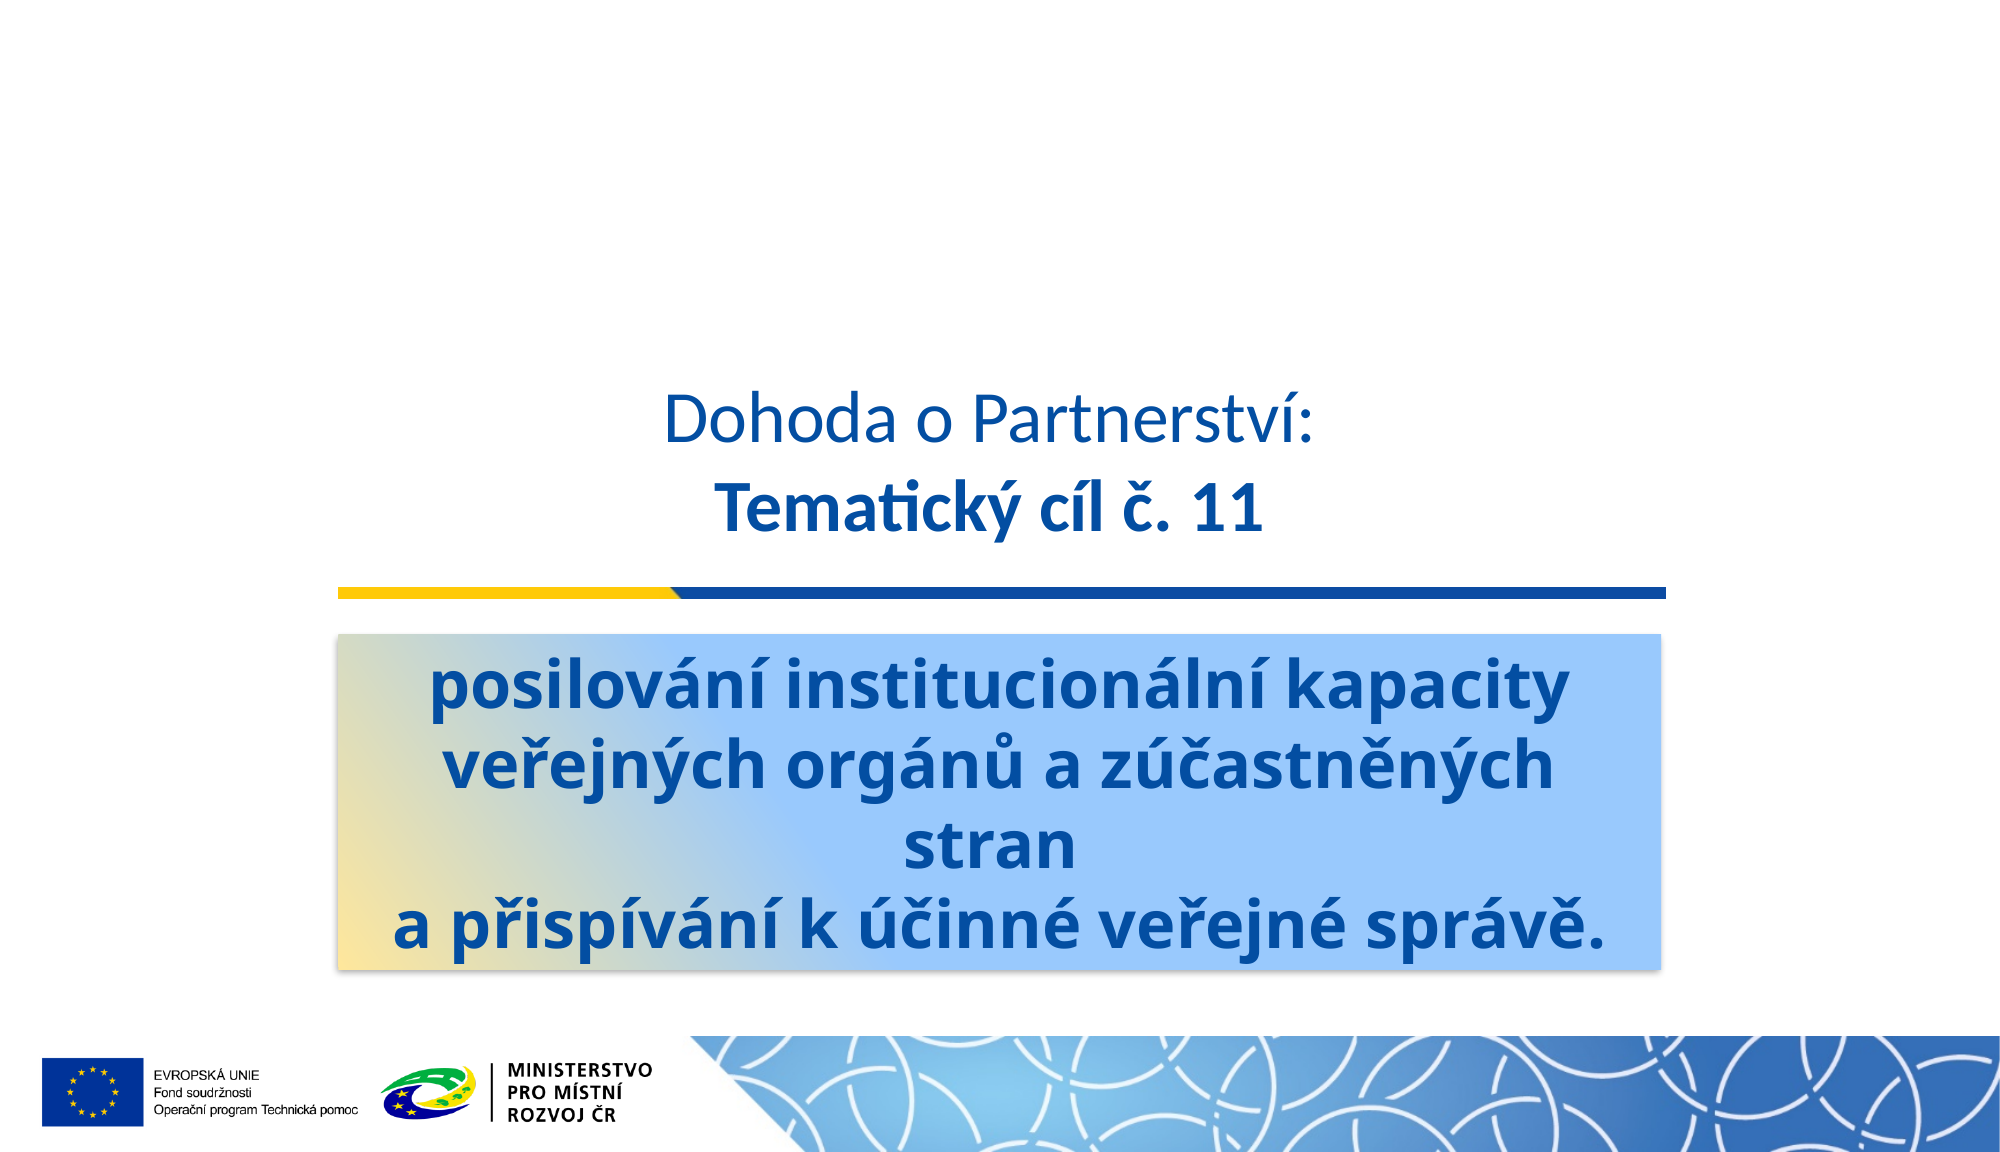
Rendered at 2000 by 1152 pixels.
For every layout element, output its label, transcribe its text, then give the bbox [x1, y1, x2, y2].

text_box posilování institucionální kapacity veřejných orgánů a zúčastněných stran a přispívání k účinné veřejné správě. [338, 634, 1662, 970]
picture [680, 1036, 2000, 1152]
picture [19, 1035, 674, 1149]
title Dohoda o Partnerství: Tematický cíl č. 11 [90, 361, 1891, 554]
picture [338, 587, 1666, 599]
